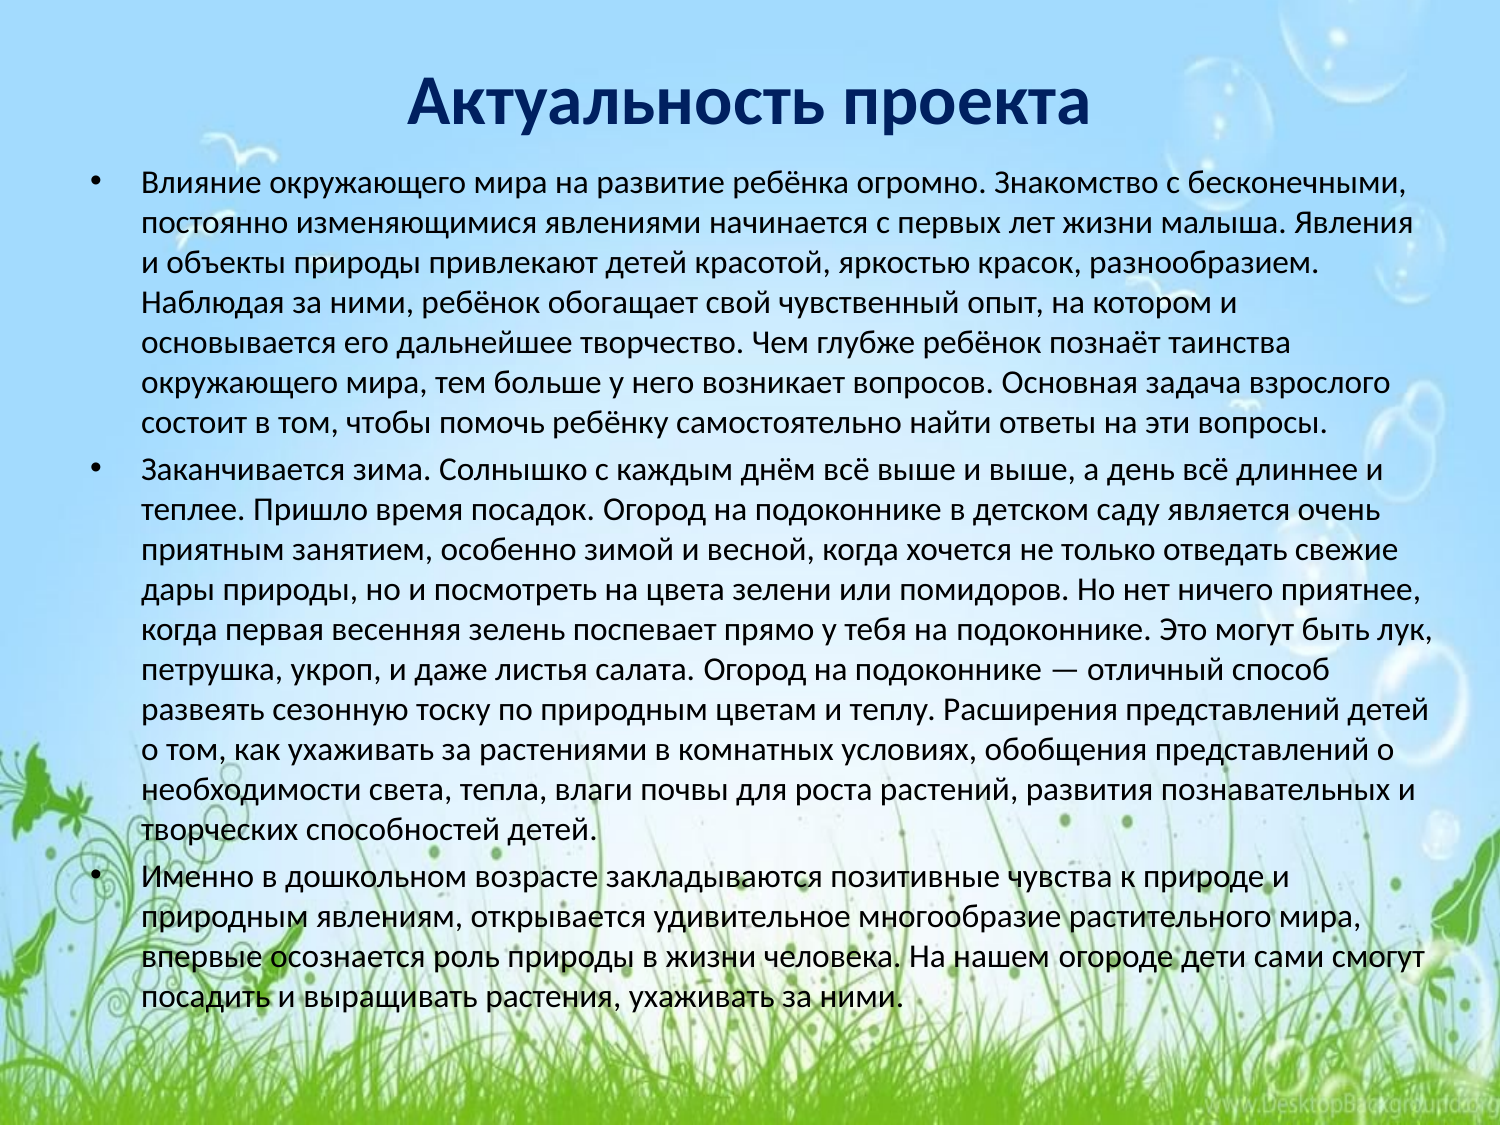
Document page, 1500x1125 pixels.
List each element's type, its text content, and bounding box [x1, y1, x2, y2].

title Актуальность проекта [75, 45, 1425, 152]
list Влияние окружающего мира на развитие ребёнка огромно. Знакомство с бесконечными, постоянно изменяющимися явлениями начинается с первых лет жизни малыша. Явления и объекты природы привлекают детей красотой, яркостью красок, разнообразием. Наблюдая за ними, ребёнок обогащает свой чувственный опыт, на котором и основывается его дальнейшее творчество. Чем глубже ребёнок познаёт таинства окружающего мира, тем больше у него возникает вопросов. Основная задача взрослого состоит в том, чтобы помочь ребёнку самостоятельно найти ответы на эти вопросы. Заканчивается зима. Солнышко с каждым днём всё выше и выше, а день всё длиннее и теплее. Пришло время посадок. Огород на подоконнике в детском саду является очень приятным занятием, особенно зимой и весной, когда хочется не только отведать свежие дары природы, но и посмотреть на цвета зелени или помидоров. Но нет ничего приятнее, когда первая весенняя зелень поспевает прямо у тебя на подоконнике. Это могут быть лук, петрушка, укроп, и даже листья салата. Огород на подоконнике — отличный способ развеять сезонную тоску по природным цветам и теплу. Расширения представлений детей о том, как ухаживать за растениями в комнатных условиях, обобщения представлений о необходимости света, тепла, влаги почвы для роста растений, развития познавательных и творческих способностей детей. Именно в дошкольном возрасте закладываются позитивные чувства к природе и природным явлениям, открывается удивительное многообразие растительного мира, впервые осознается роль природы в жизни человека. На нашем огороде дети сами смогут посадить и выращивать растения, ухаживать за ними. [75, 152, 1454, 1079]
picture [0, 0, 1500, 1125]
